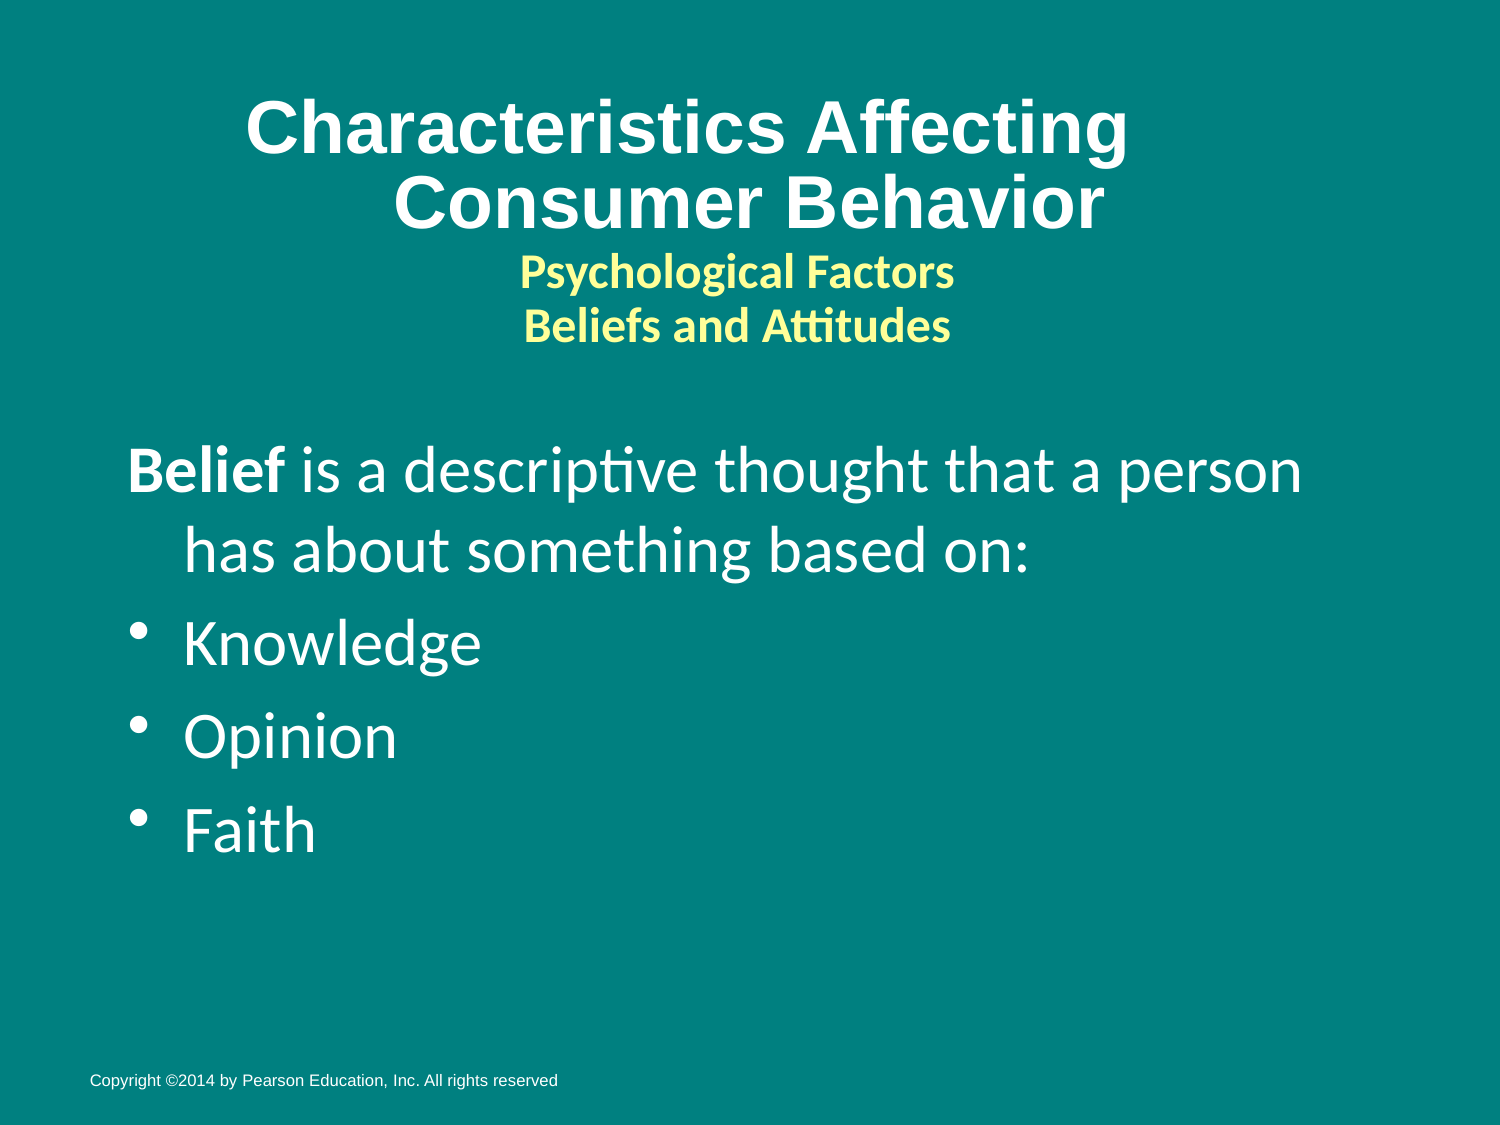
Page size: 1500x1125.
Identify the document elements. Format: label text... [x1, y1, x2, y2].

title Characteristics Affecting Consumer Behavior [112, 37, 1388, 226]
list Belief is a descriptive thought that a person has about something based on: Knowledge Opinion Faith [112, 324, 1388, 1001]
text_box Copyright ©2014 by Pearson Education, Inc. All rights reserved [74, 1062, 825, 1098]
list Psychological Factors Beliefs and Attitudes [149, 237, 1326, 301]
